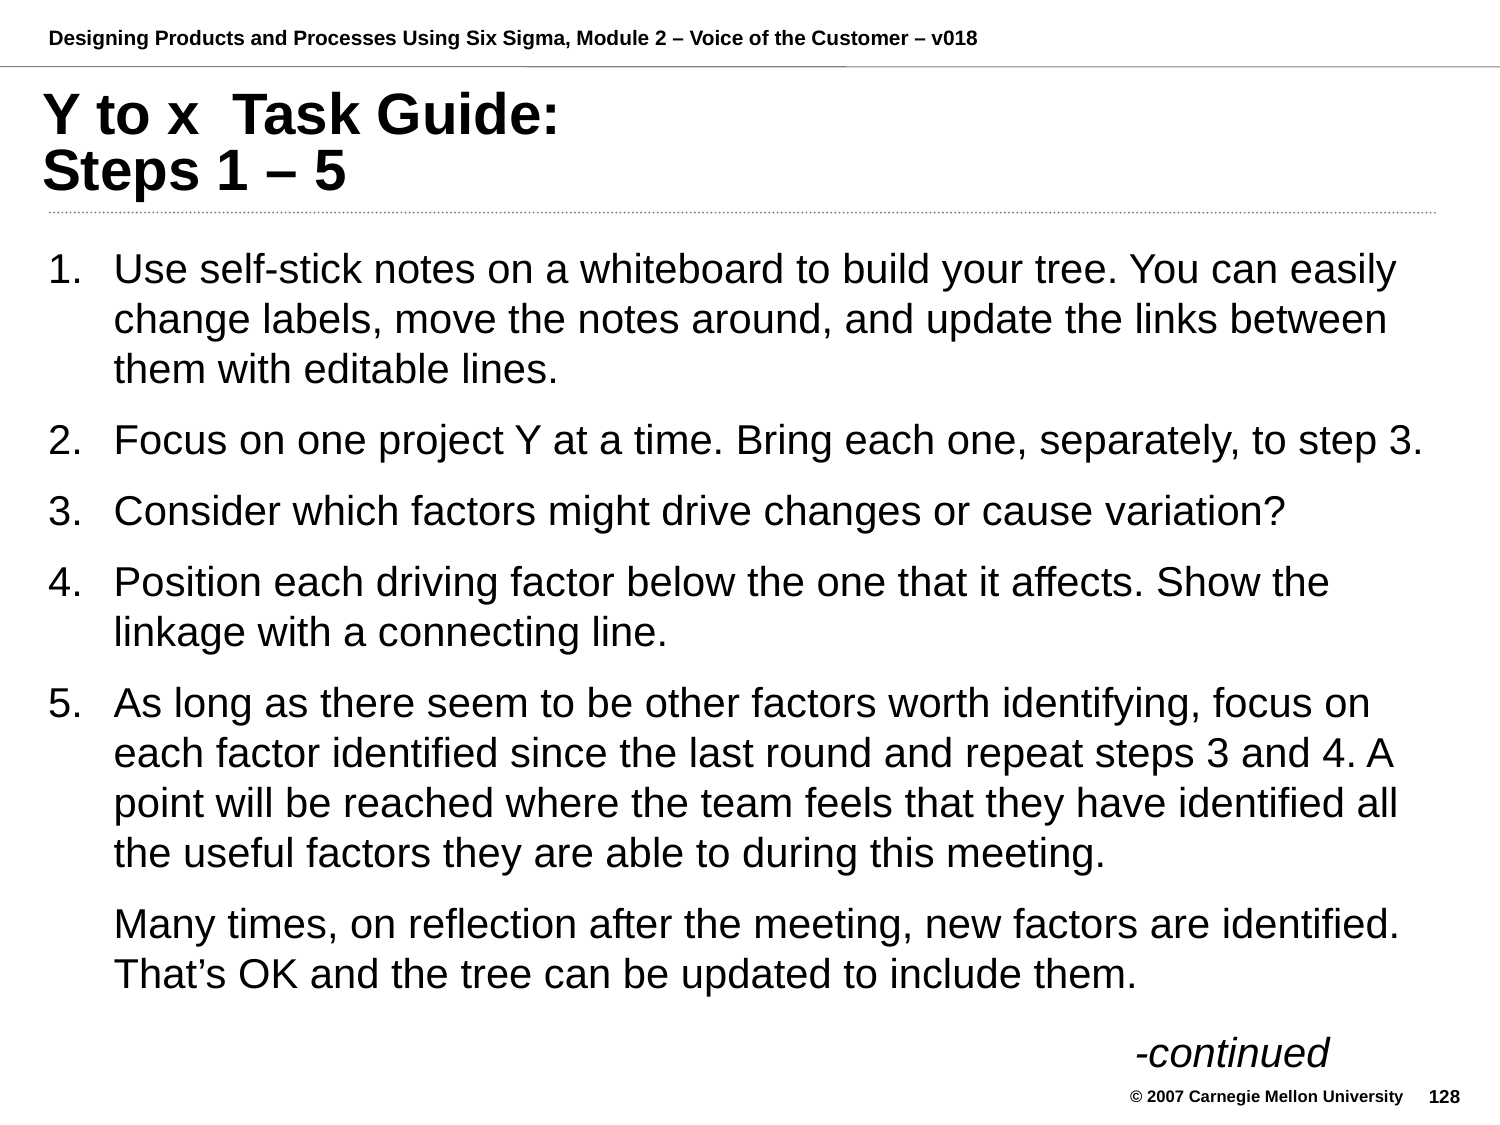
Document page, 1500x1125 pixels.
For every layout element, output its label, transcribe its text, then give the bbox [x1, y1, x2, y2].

title Y to x Task Guide: Steps 1 – 5 [42, 89, 1438, 202]
text_box -continued [1119, 1018, 1424, 1083]
text_box Use self-stick notes on a whiteboard to build your tree. You can easily change labels, move the notes around, and update the links between them with editable lines. Focus on one project Y at a time. Bring each one, separately, to step 3. Consider which factors might drive changes or cause variation? Position each driving factor below the one that it affects. Show the linkage with a connecting line. As long as there seem to be other factors worth identifying, focus on each factor identified since the last round and repeat steps 3 and 4. A point will be reached where the team feels that they have identified all the useful factors they are able to during this meeting. Many times, on reflection after the meeting, new factors are identified. That’s OK and the tree can be updated to include them. [48, 242, 1436, 1005]
